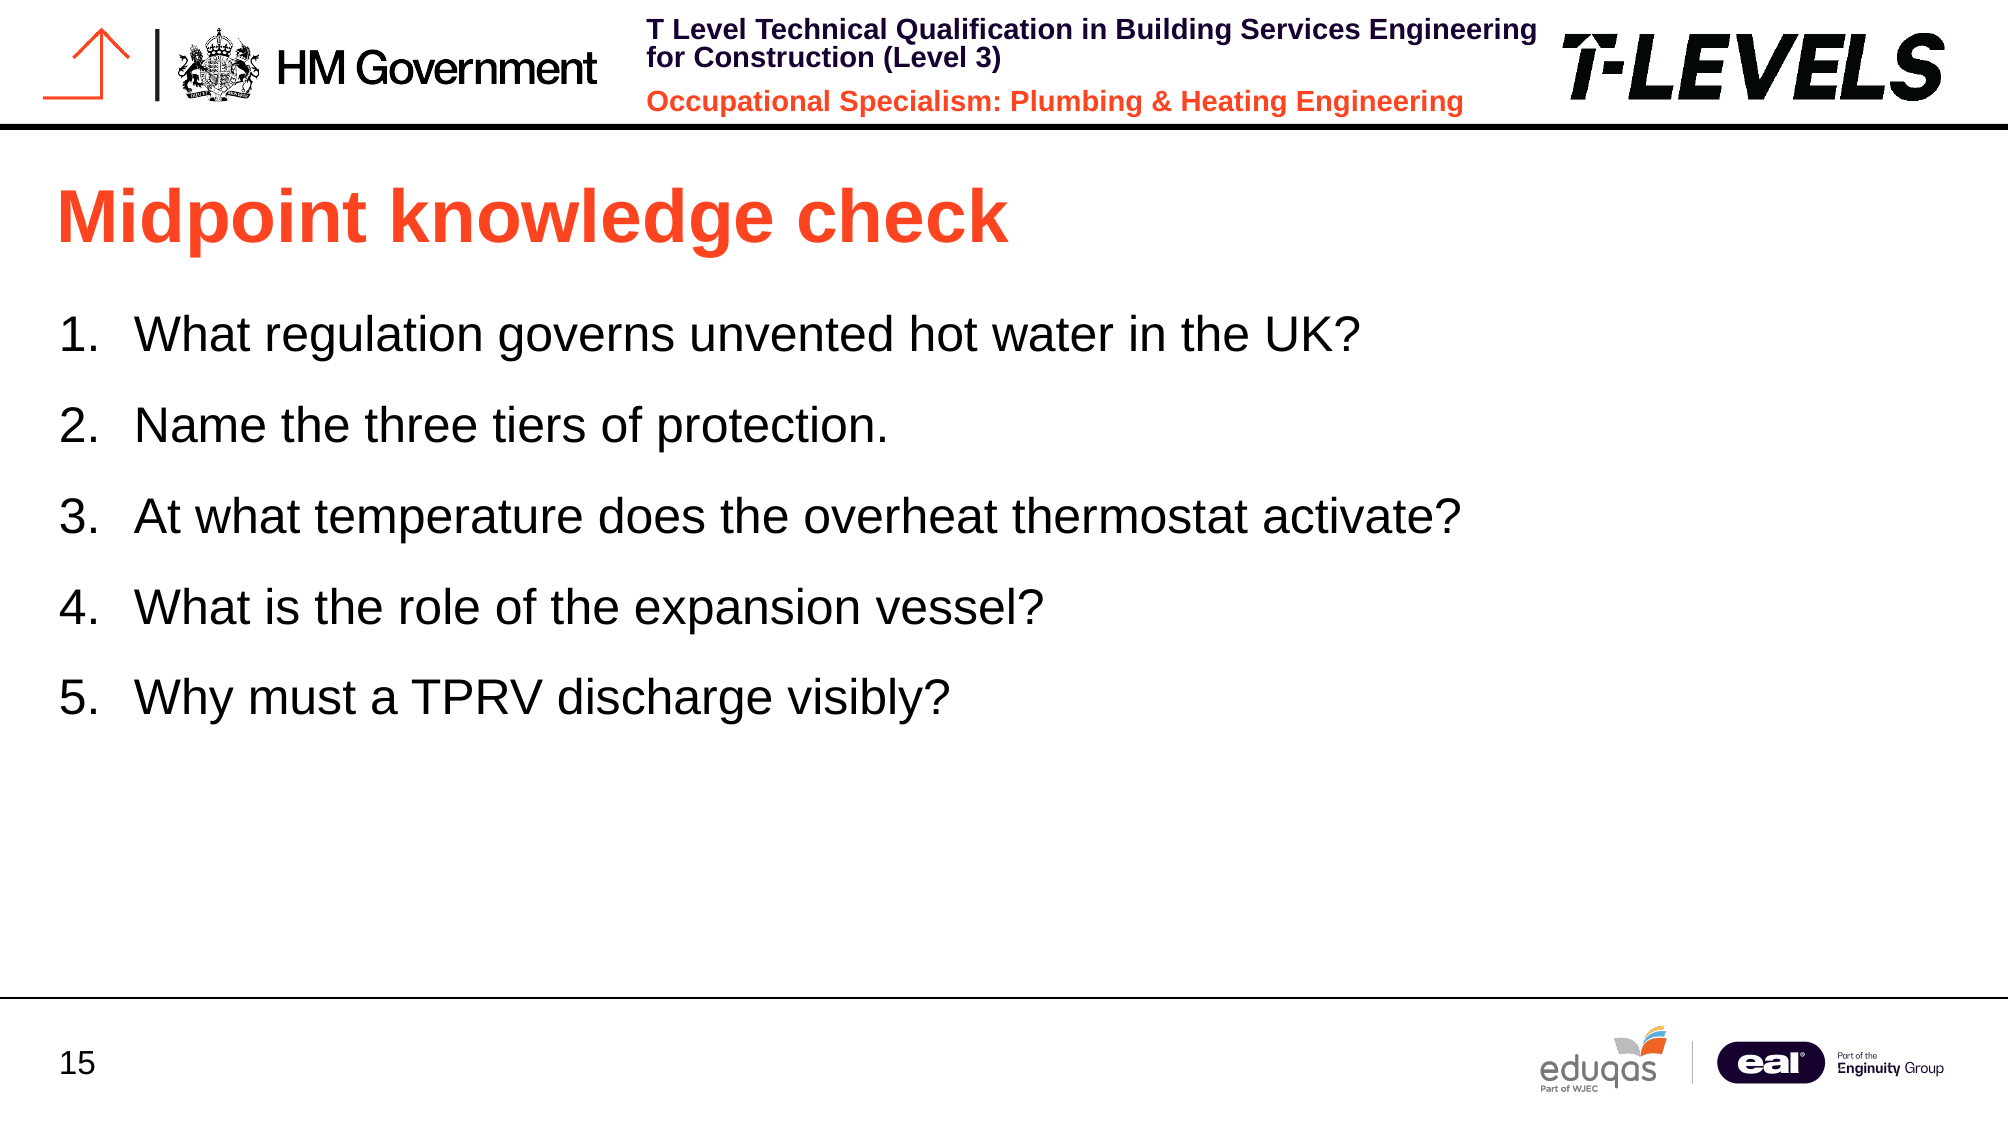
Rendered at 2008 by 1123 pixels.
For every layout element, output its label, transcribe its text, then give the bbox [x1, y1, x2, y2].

picture [155, 28, 597, 102]
picture [1535, 1021, 1949, 1097]
title Midpoint knowledge check [41, 111, 1949, 314]
list What regulation governs unvented hot water in the UK? Name the three tiers of protection. At what temperature does the overheat thermostat activate? What is the role of the expansion vessel? Why must a TPRV discharge visibly? [59, 295, 1949, 919]
picture [1543, 25, 1964, 108]
picture [38, 27, 136, 100]
